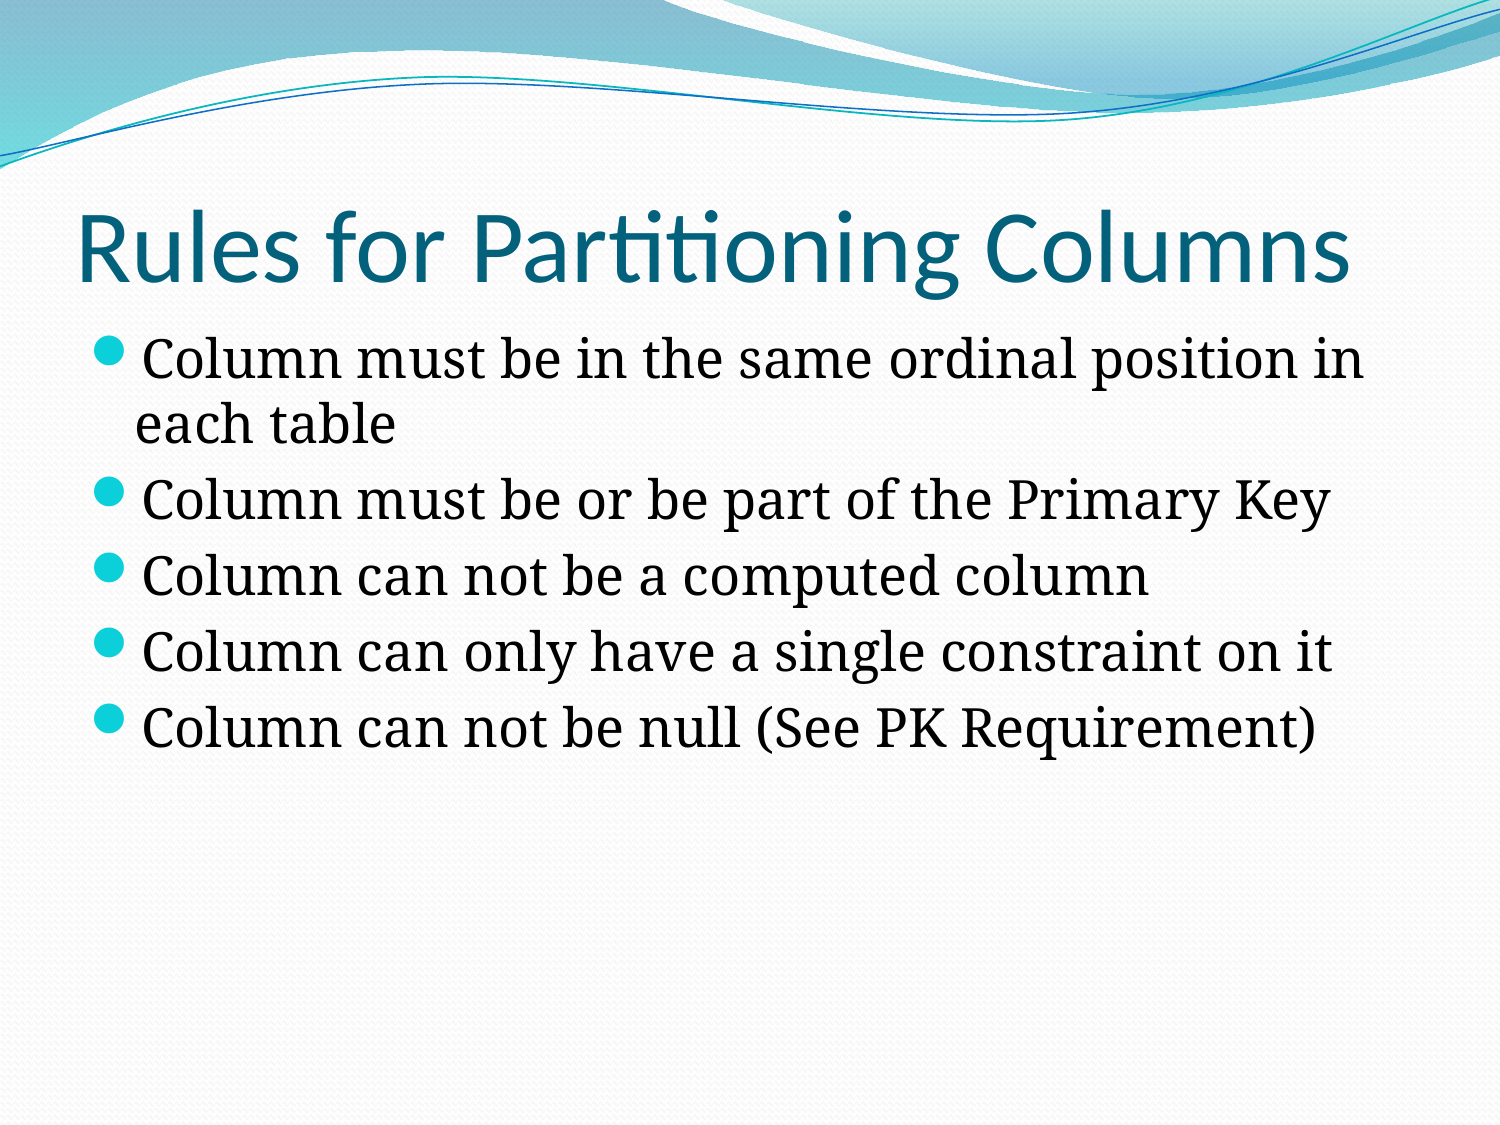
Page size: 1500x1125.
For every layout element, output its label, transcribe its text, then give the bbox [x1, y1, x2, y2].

title Rules for Partitioning Columns [75, 115, 1425, 303]
list Column must be in the same ordinal position in each table Column must be or be part of the Primary Key Column can not be a computed column Column can only have a single constraint on it Column can not be null (See PK Requirement) [75, 317, 1425, 1038]
